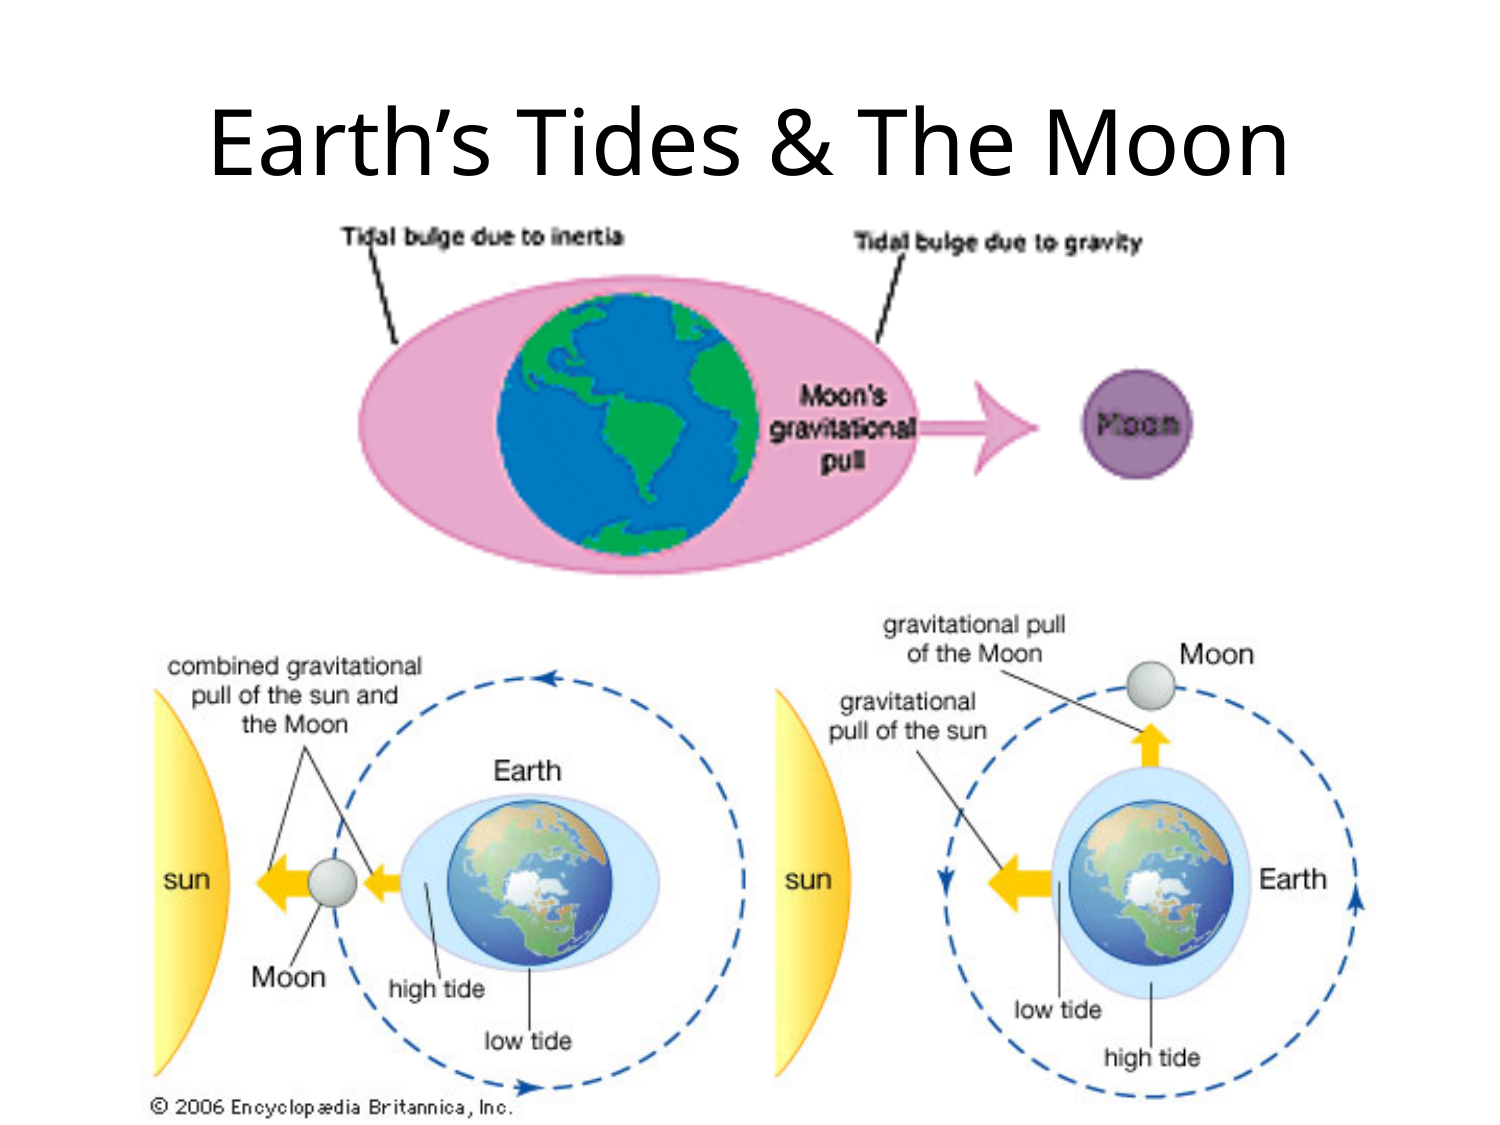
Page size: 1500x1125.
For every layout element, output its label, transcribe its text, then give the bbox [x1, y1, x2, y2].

title Earth’s Tides & The Moon [75, 45, 1425, 233]
picture [141, 210, 1378, 1125]
